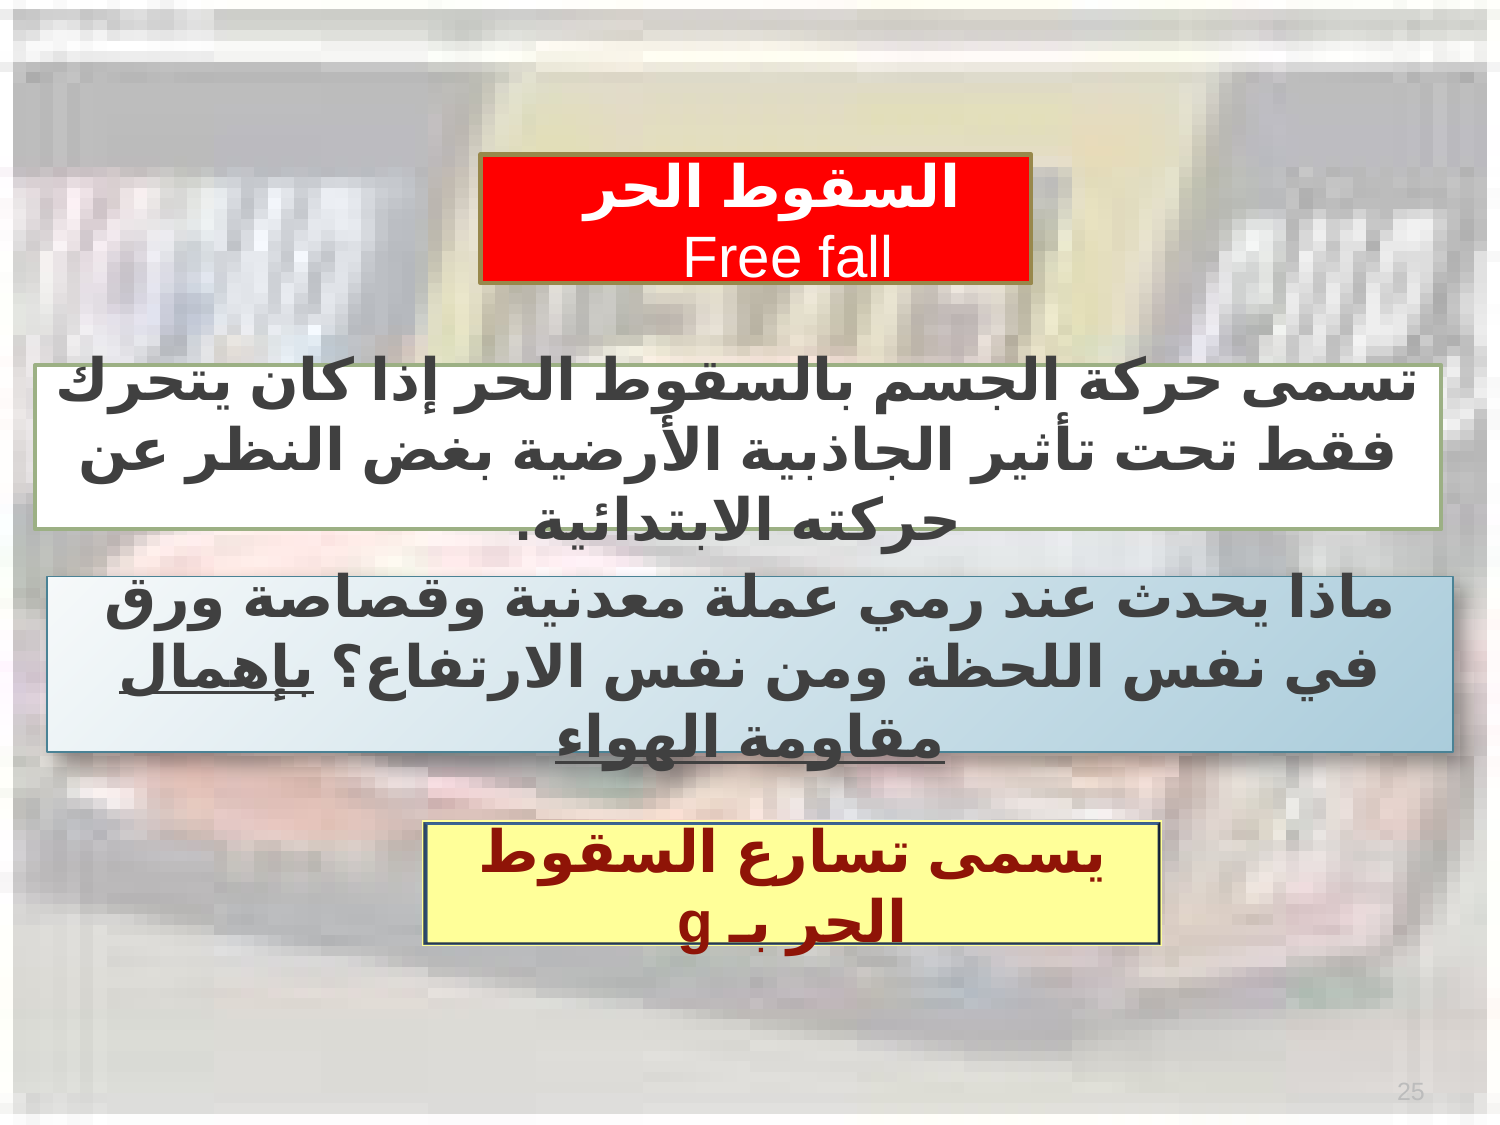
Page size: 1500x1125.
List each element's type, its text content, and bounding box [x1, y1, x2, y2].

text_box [421, 820, 1163, 947]
picture [0, 0, 1500, 1125]
text_box السقوط الحر Free fall [478, 152, 1033, 285]
text_box تسمى حركة الجسم بالسقوط الحر إذا كان يتحرك فقط تحت تأثير الجاذبية الأرضية بغض النظر عن حركته الابتدائية. [33, 363, 1443, 531]
text_box ماذا يحدث عند رمي عملة معدنية وقصاصة ورق في نفس اللحظة ومن نفس الارتفاع؟ بإهمال مقاومة الهواء [46, 576, 1454, 753]
slide_number 25 [1299, 1052, 1425, 1113]
